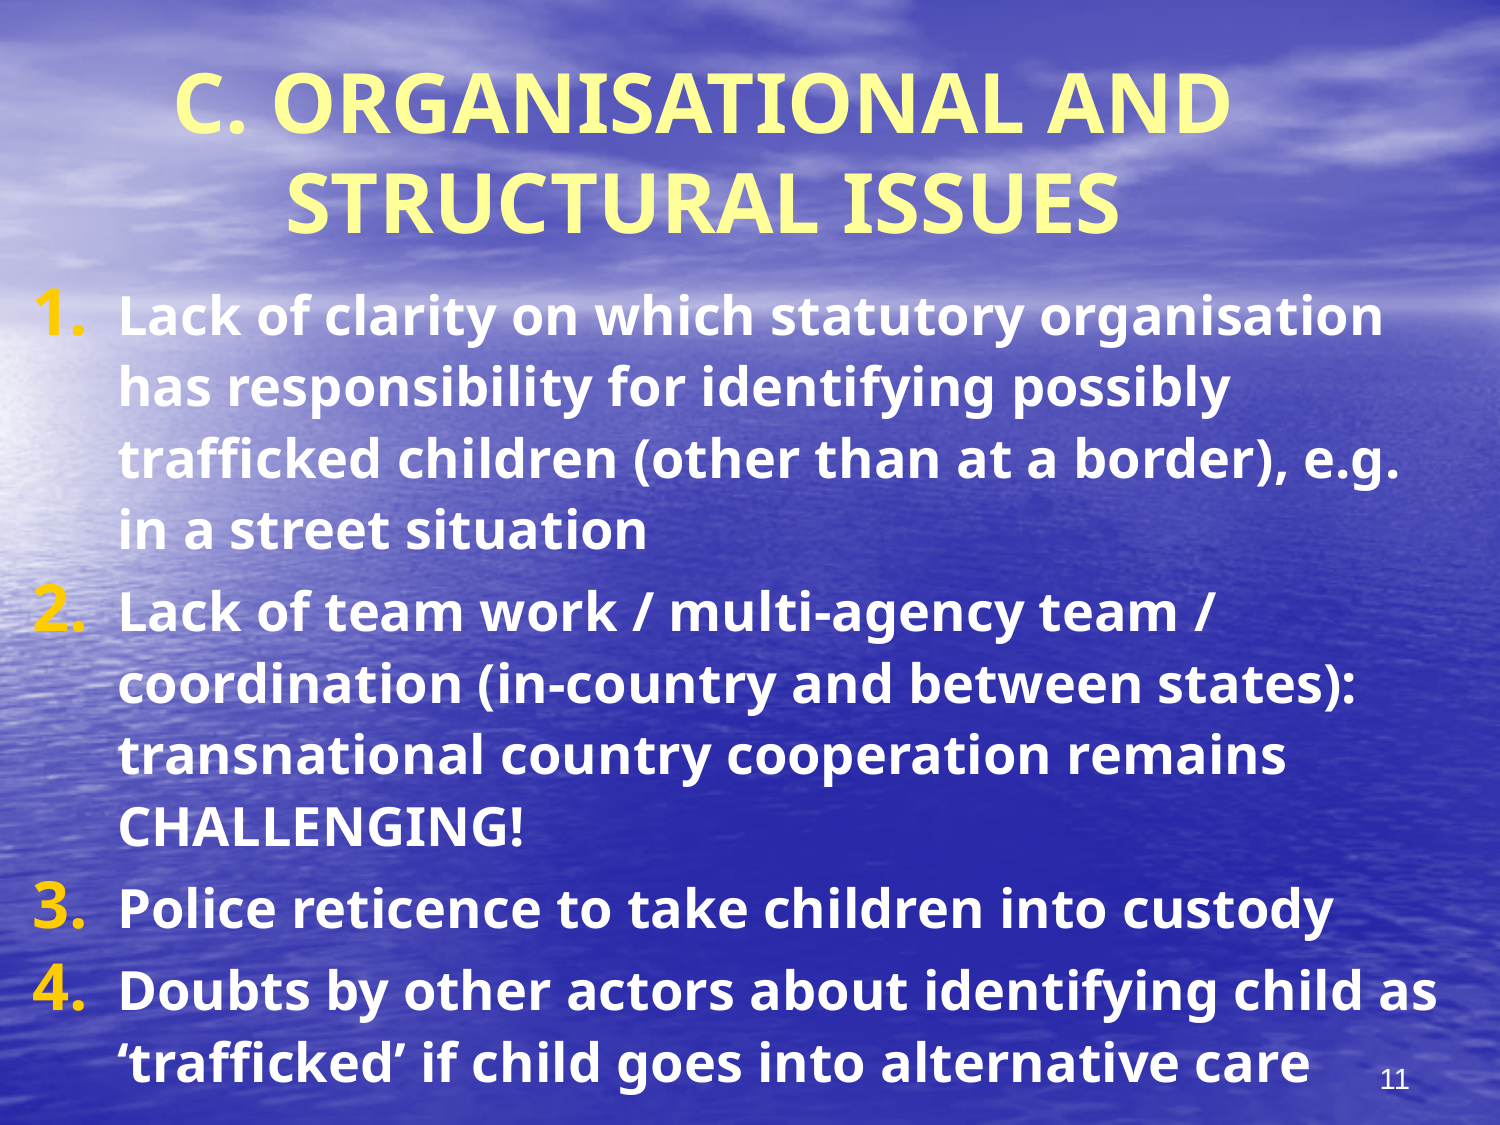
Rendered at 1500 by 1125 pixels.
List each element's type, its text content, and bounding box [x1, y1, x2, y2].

slide_number 11 [1074, 1024, 1425, 1103]
title C. ORGANISATIONAL AND STRUCTURAL ISSUES [0, 22, 1408, 278]
list Lack of clarity on which statutory organisation has responsibility for identifying possibly trafficked children (other than at a border), e.g. in a street situation Lack of team work / multi-agency team / coordination (in-country and between states): transnational country cooperation remains CHALLENGING! Police reticence to take children into custody Doubts by other actors about identifying child as ‘trafficked’ if child goes into alternative care [17, 267, 1471, 1071]
